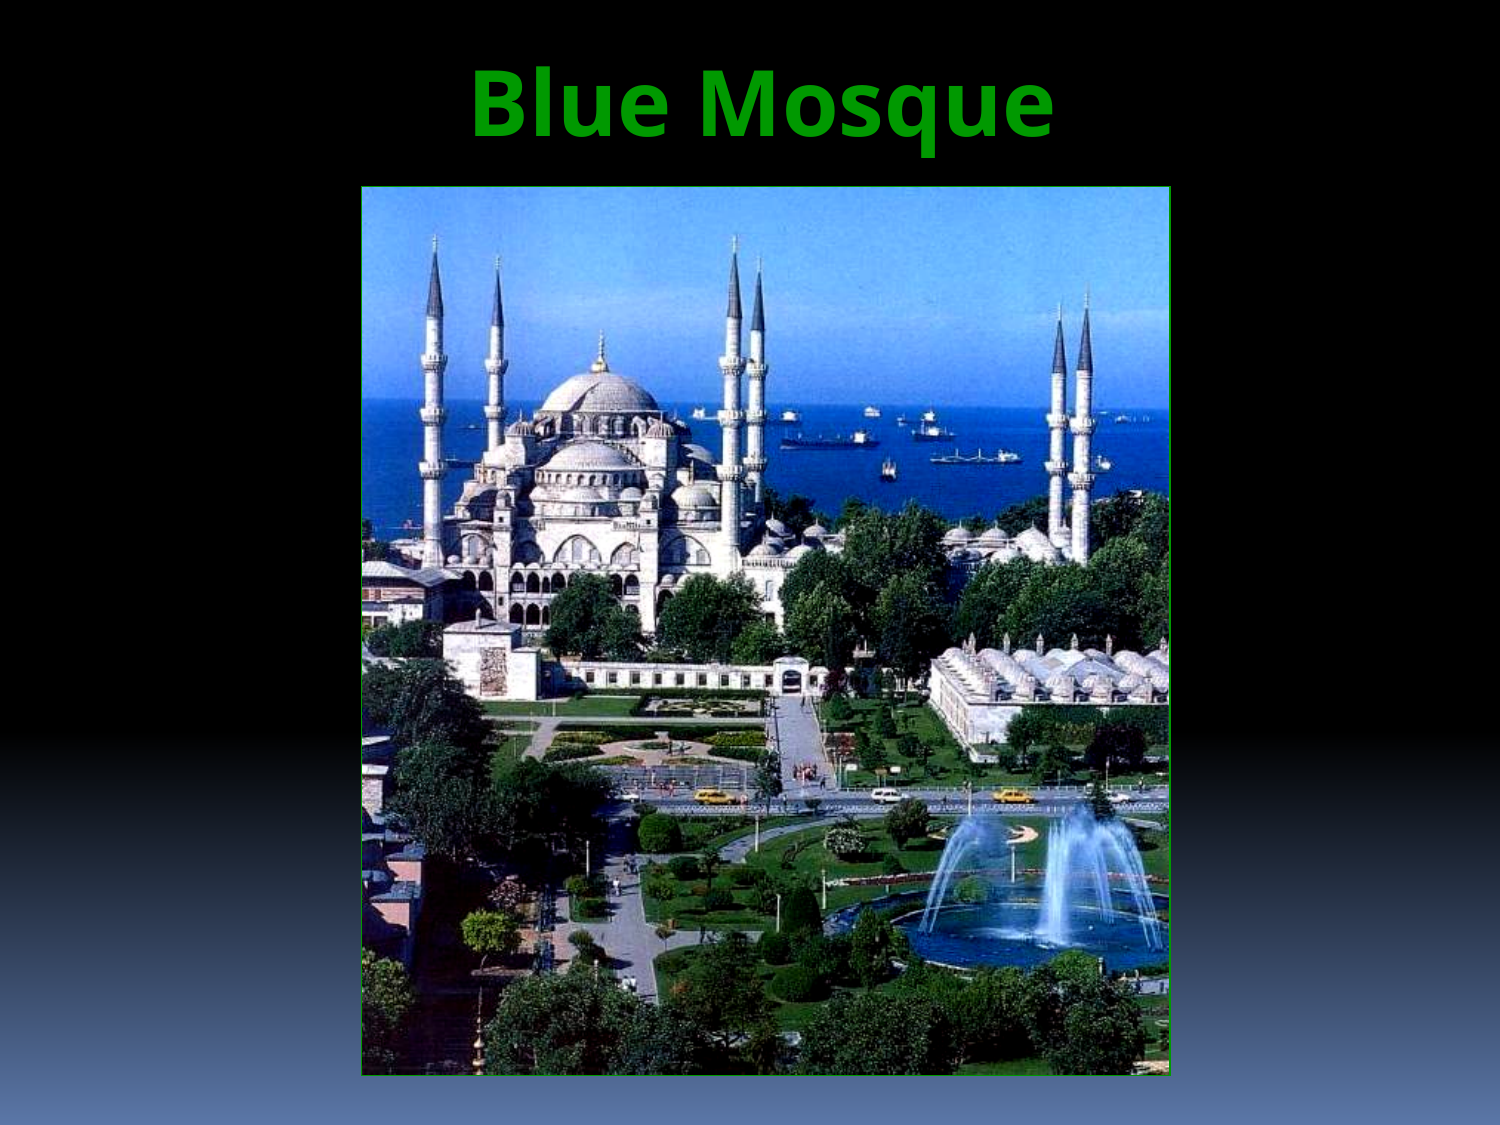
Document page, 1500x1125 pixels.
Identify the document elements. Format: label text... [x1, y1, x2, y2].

picture [362, 186, 1170, 1076]
text_box Blue Mosque [424, 37, 1100, 163]
